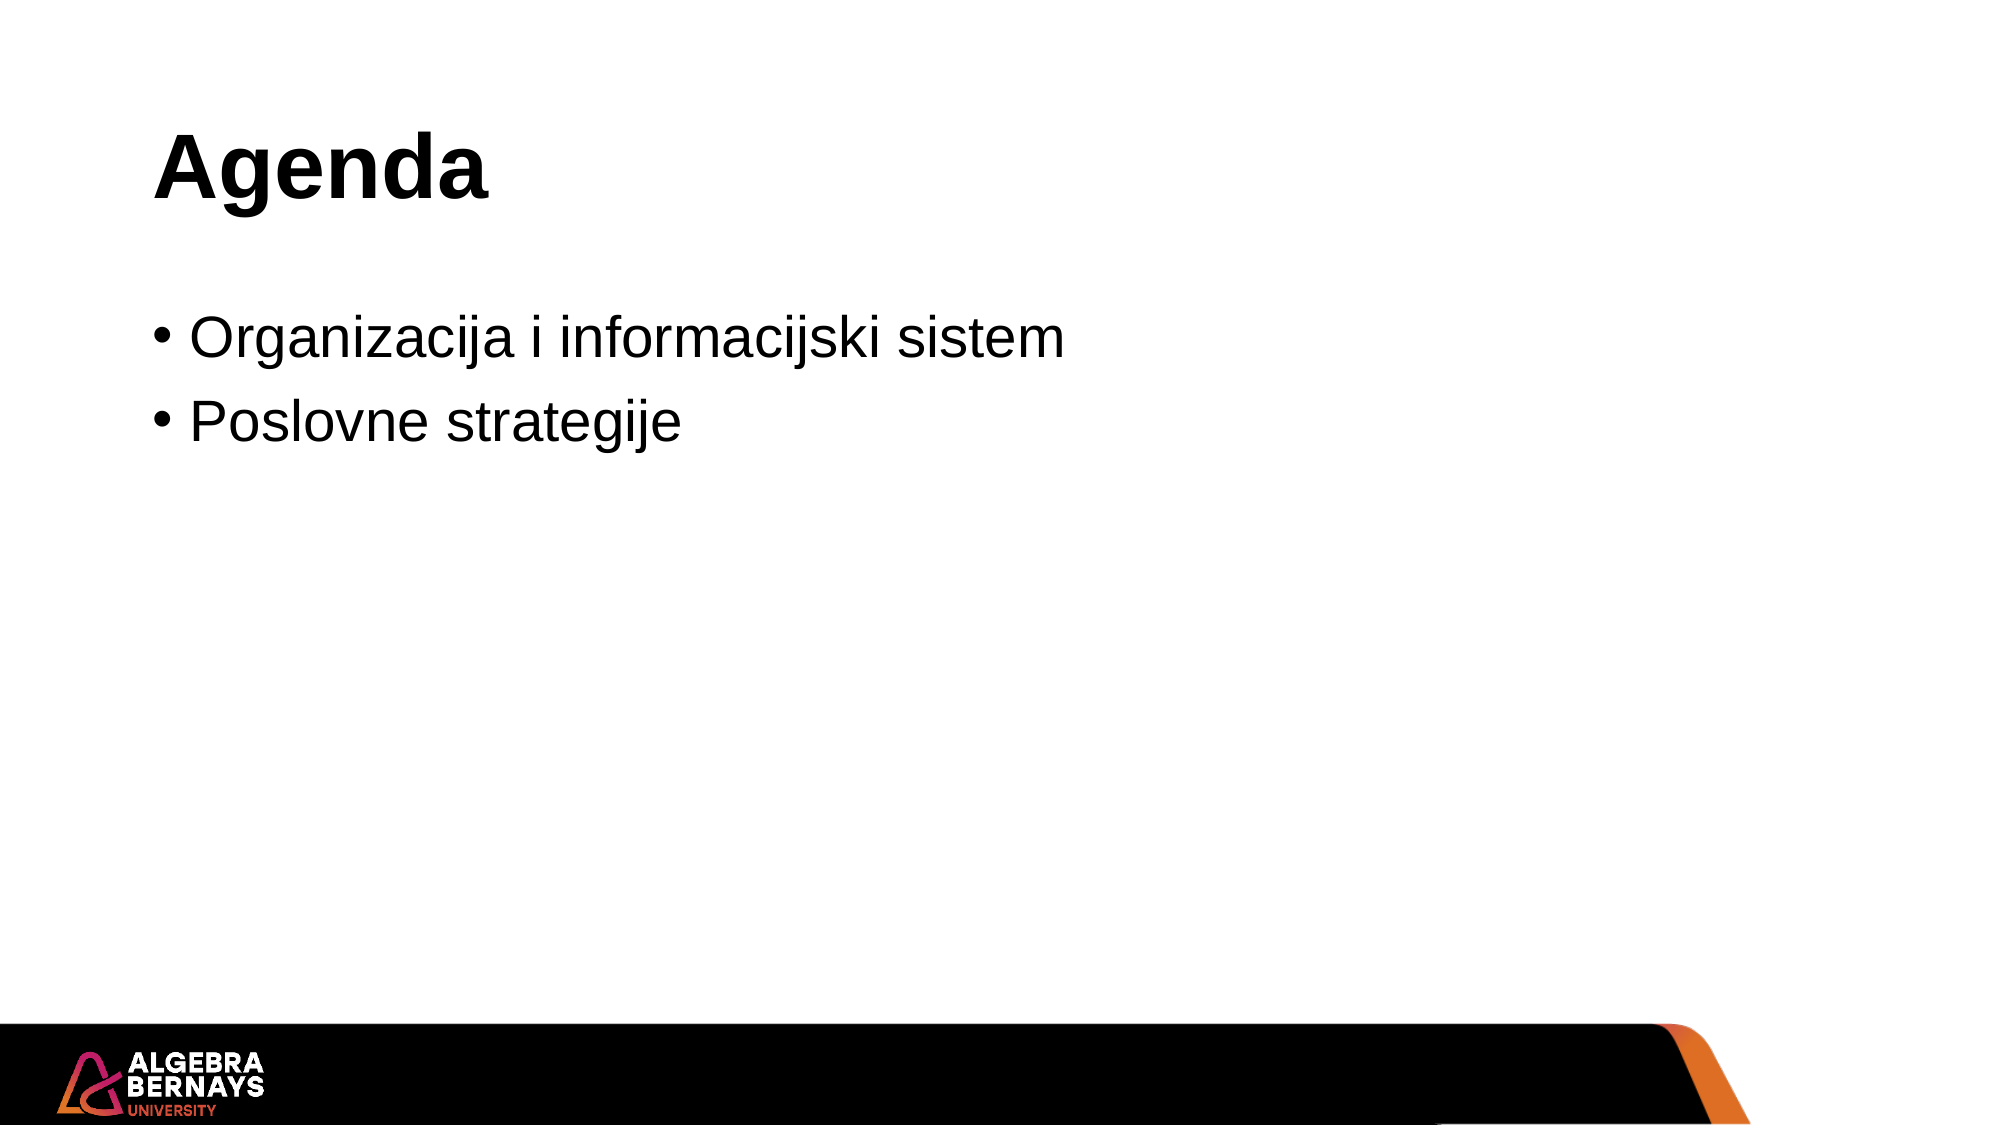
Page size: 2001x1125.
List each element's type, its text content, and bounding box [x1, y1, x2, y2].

list Organizacija i informacijski sistem Poslovne strategije [137, 299, 1863, 1014]
picture [0, 1023, 1958, 1125]
title Agenda [137, 59, 1863, 278]
